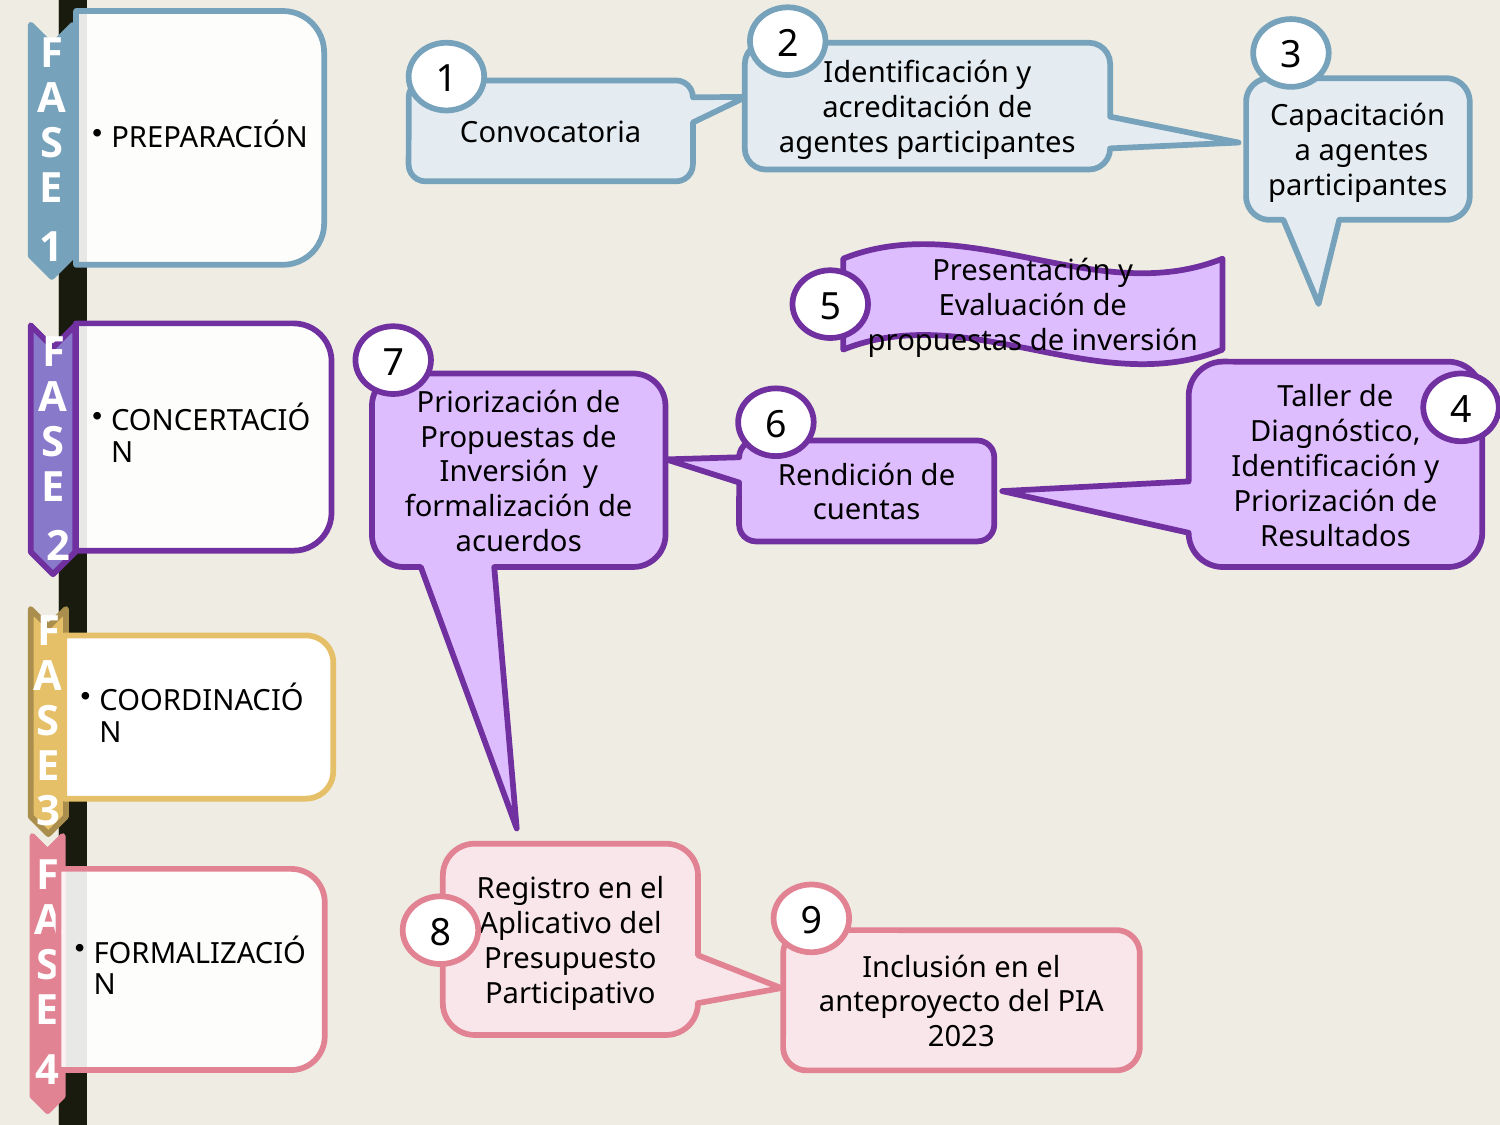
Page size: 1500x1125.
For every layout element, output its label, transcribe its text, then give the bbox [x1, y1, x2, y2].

text_box Taller de Diagnóstico, Identificación y Priorización de Resultados [999, 358, 1486, 570]
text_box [10, 7, 396, 1125]
text_box Identificación y acreditación de agentes participantes [741, 39, 1242, 173]
text_box Registro en el Aplicativo del Presupuesto Participativo [439, 840, 780, 1038]
text_box 8 [399, 893, 482, 967]
text_box Priorización de Propuestas de Inversión y formalización de acuerdos [396, 370, 669, 832]
text_box 4 [1420, 370, 1500, 445]
text_box 6 [735, 385, 817, 460]
text_box 5 [789, 267, 871, 341]
text_box Inclusión en el anteproyecto del PIA 2023 [780, 927, 1143, 1074]
text_box Rendición de cuentas [663, 437, 998, 545]
text_box 1 [405, 39, 488, 114]
text_box Capacitación a agentes participantes [1243, 75, 1473, 307]
text_box Convocatoria [405, 77, 741, 185]
text_box Presentación y Evaluación de propuestas de inversión [840, 241, 1226, 368]
text_box 7 [396, 323, 434, 397]
text_box 3 [1250, 16, 1332, 90]
text_box 9 [770, 881, 853, 956]
text_box 2 [747, 4, 829, 78]
